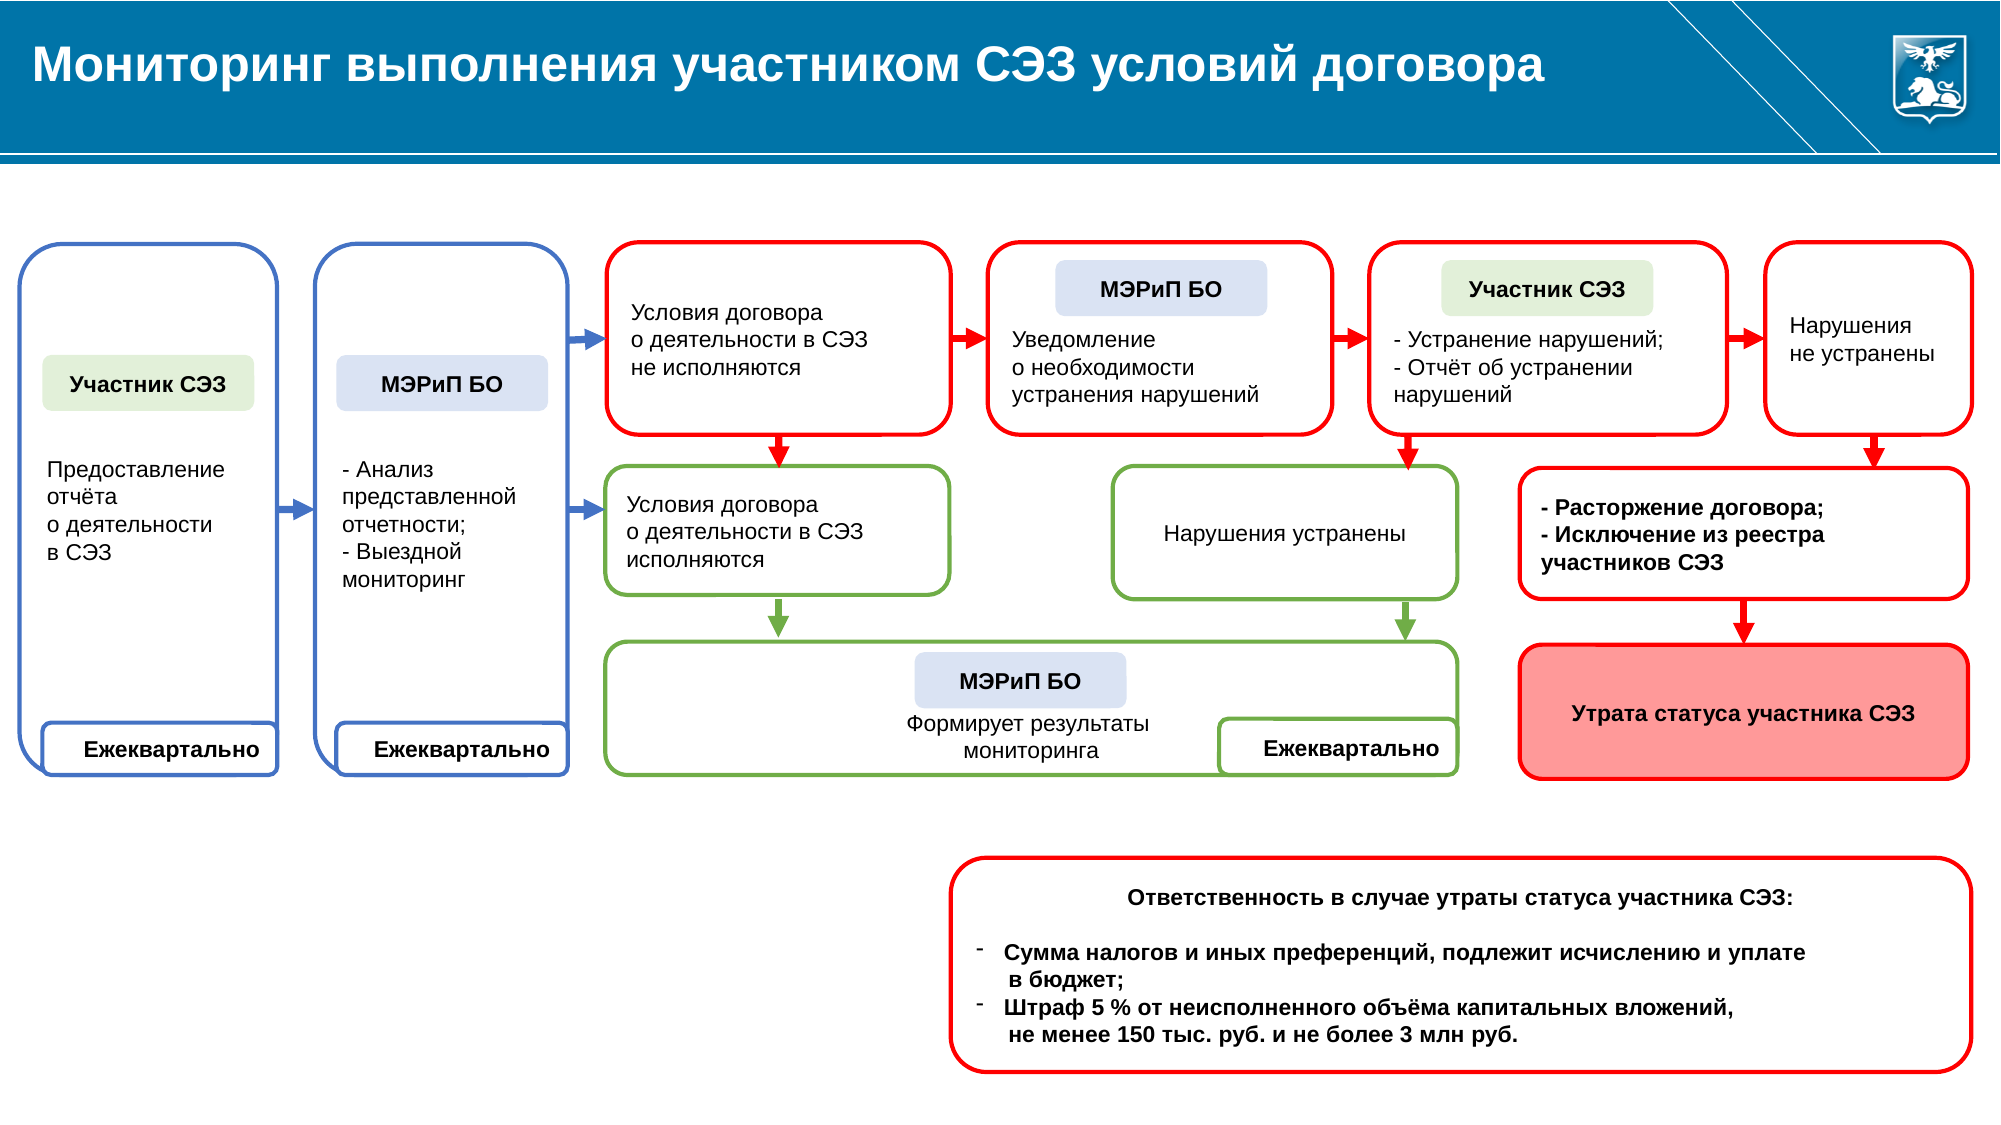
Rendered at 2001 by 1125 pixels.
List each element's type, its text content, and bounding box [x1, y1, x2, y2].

text_box МЭРиП БО [335, 354, 550, 413]
text_box Нарушения устранены [1111, 464, 1459, 601]
text_box [0, 0, 2000, 165]
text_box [1665, 0, 1818, 154]
text_box МЭРиП БО [1054, 259, 1269, 318]
text_box Предоставление отчёта о деятельности в СЭЗ [18, 242, 279, 772]
text_box Мониторинг выполнения участником СЭЗ условий договора [17, 23, 1660, 99]
text_box Участник СЭЗ [1440, 259, 1655, 318]
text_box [1820, 0, 1882, 155]
text_box Условия договора о деятельности в СЭЗ исполняются [604, 464, 951, 596]
text_box МЭРиП БО [913, 651, 1128, 710]
text_box Участник СЭЗ [41, 353, 256, 412]
picture [1893, 36, 1966, 123]
text_box Нарушения не устранены [1764, 241, 1974, 436]
text_box Ежеквартально [41, 721, 279, 777]
text_box Ежеквартально [335, 721, 569, 777]
text_box - Расторжение договора; - Исключение из реестра участников СЭЗ [1518, 466, 1970, 601]
text_box Ежеквартально [1218, 717, 1459, 777]
text_box Ответственность в случае утраты статуса участника СЭЗ: Сумма налогов и иных преференций, подлежит исчислению и уплате в бюджет; Штраф 5 % от неисполненного объёма капитальных вложений, не менее 150 тыс. руб. и не более 3 млн руб. [949, 856, 1973, 1074]
text_box Формирует результаты мониторинга [604, 640, 1459, 777]
text_box - Устранение нарушений; - Отчёт об устранении нарушений [1368, 241, 1729, 436]
text_box Условия договора о деятельности в СЭЗ не исполняются [605, 241, 952, 436]
text_box - Анализ представленной отчетности; - Выездной мониторинг [313, 242, 569, 771]
text_box Уведомление о необходимости устранения нарушений [986, 241, 1334, 436]
text_box Утрата статуса участника СЭЗ [1518, 643, 1970, 780]
